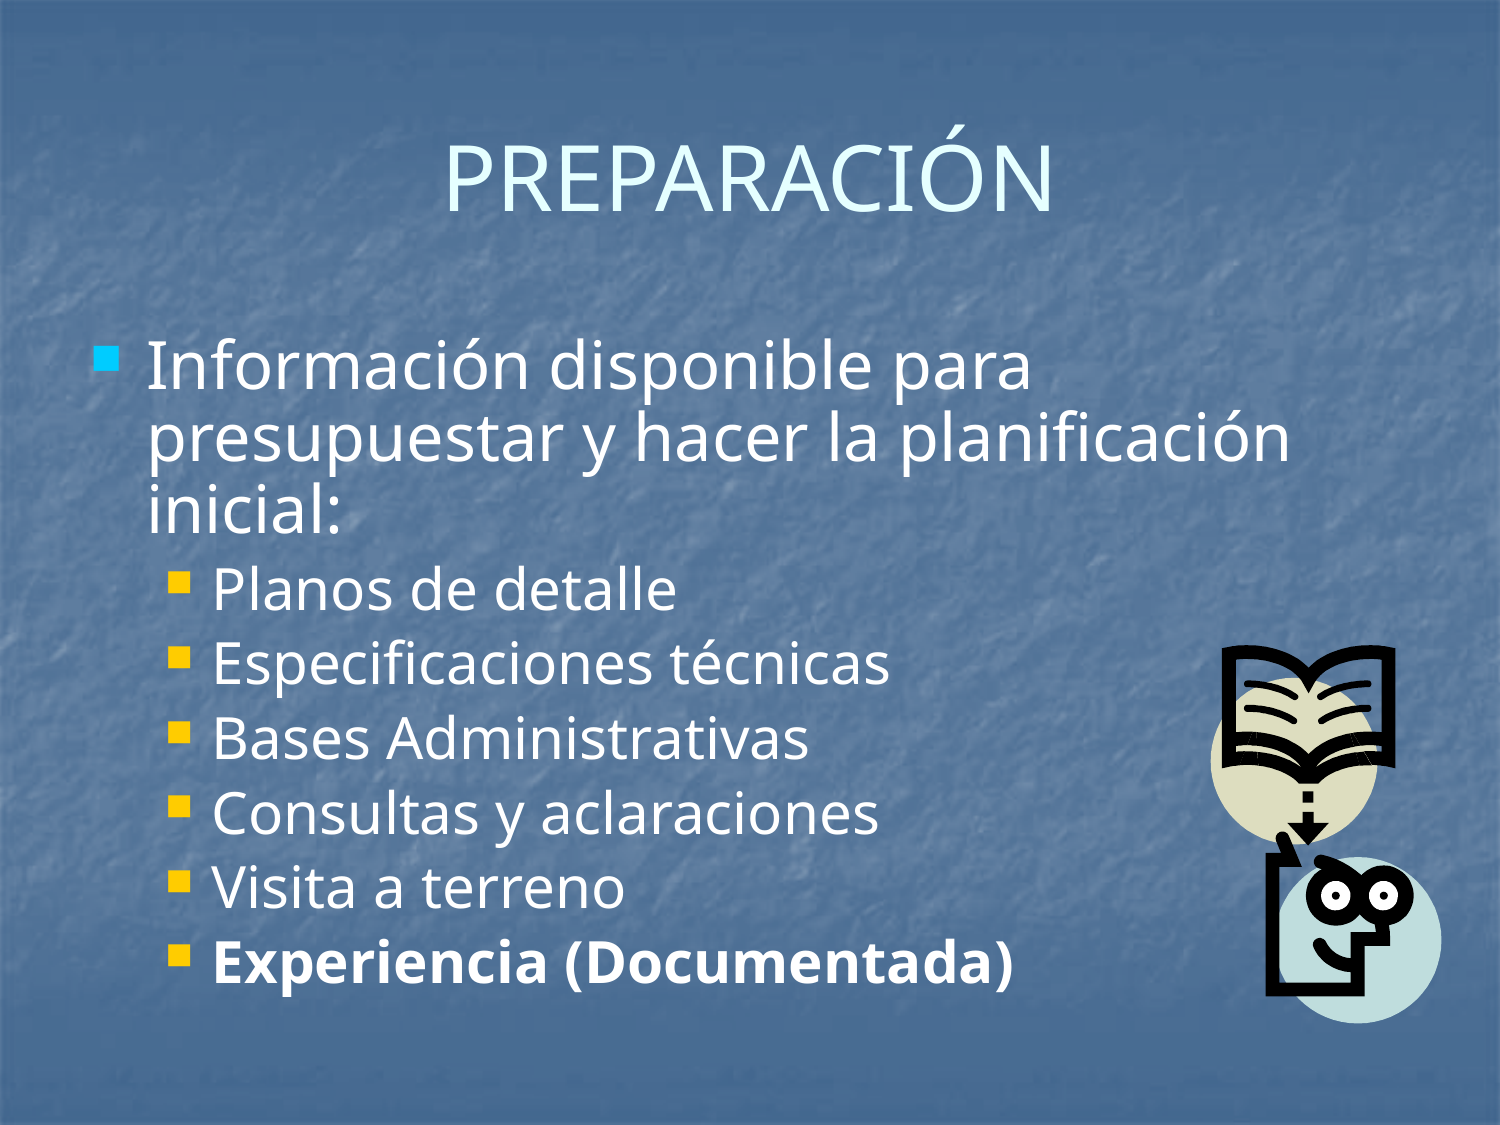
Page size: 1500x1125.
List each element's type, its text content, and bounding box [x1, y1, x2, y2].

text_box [1210, 645, 1442, 1024]
title PREPARACIÓN [74, 62, 1426, 288]
list Información disponible para presupuestar y hacer la planificación inicial: Planos de detalle Especificaciones técnicas Bases Administrativas Consultas y aclaraciones Visita a terreno Experiencia (Documentada) [74, 324, 1426, 1083]
